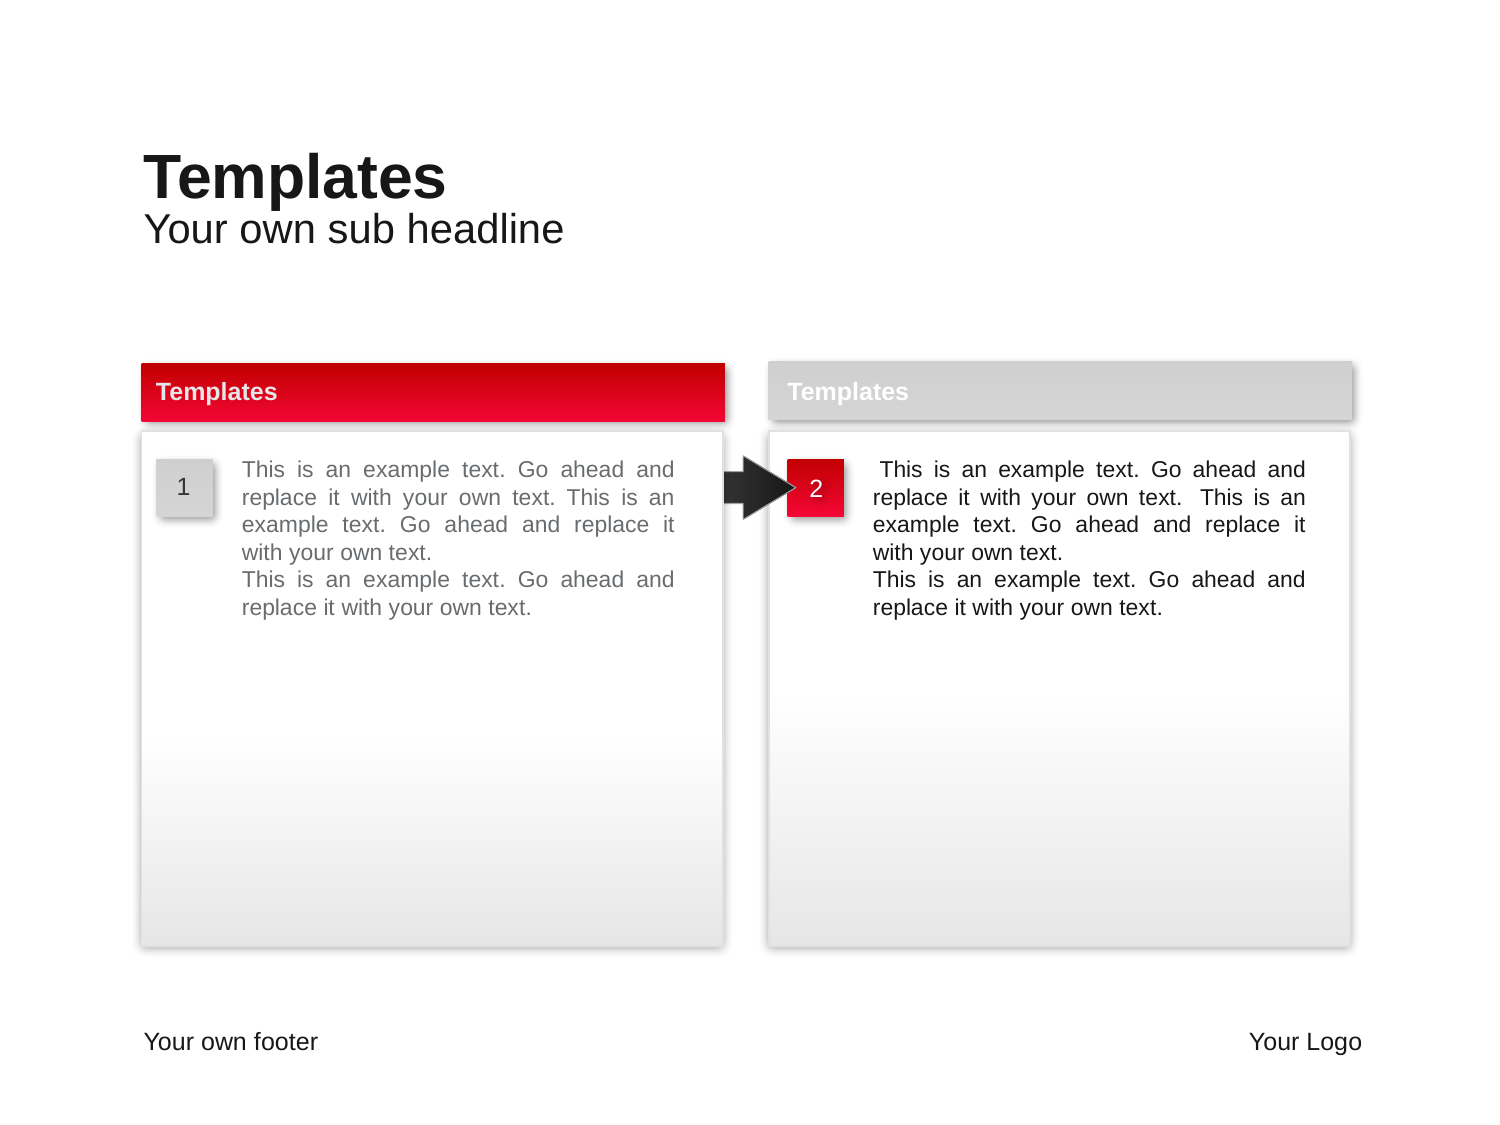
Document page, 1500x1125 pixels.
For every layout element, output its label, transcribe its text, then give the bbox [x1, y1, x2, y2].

text_box Your own sub headline [143, 222, 940, 282]
text_box Your Logo [1110, 1010, 1363, 1070]
text_box Templates [143, 127, 582, 227]
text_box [141, 360, 1353, 946]
text_box Your own footer [143, 1010, 396, 1070]
